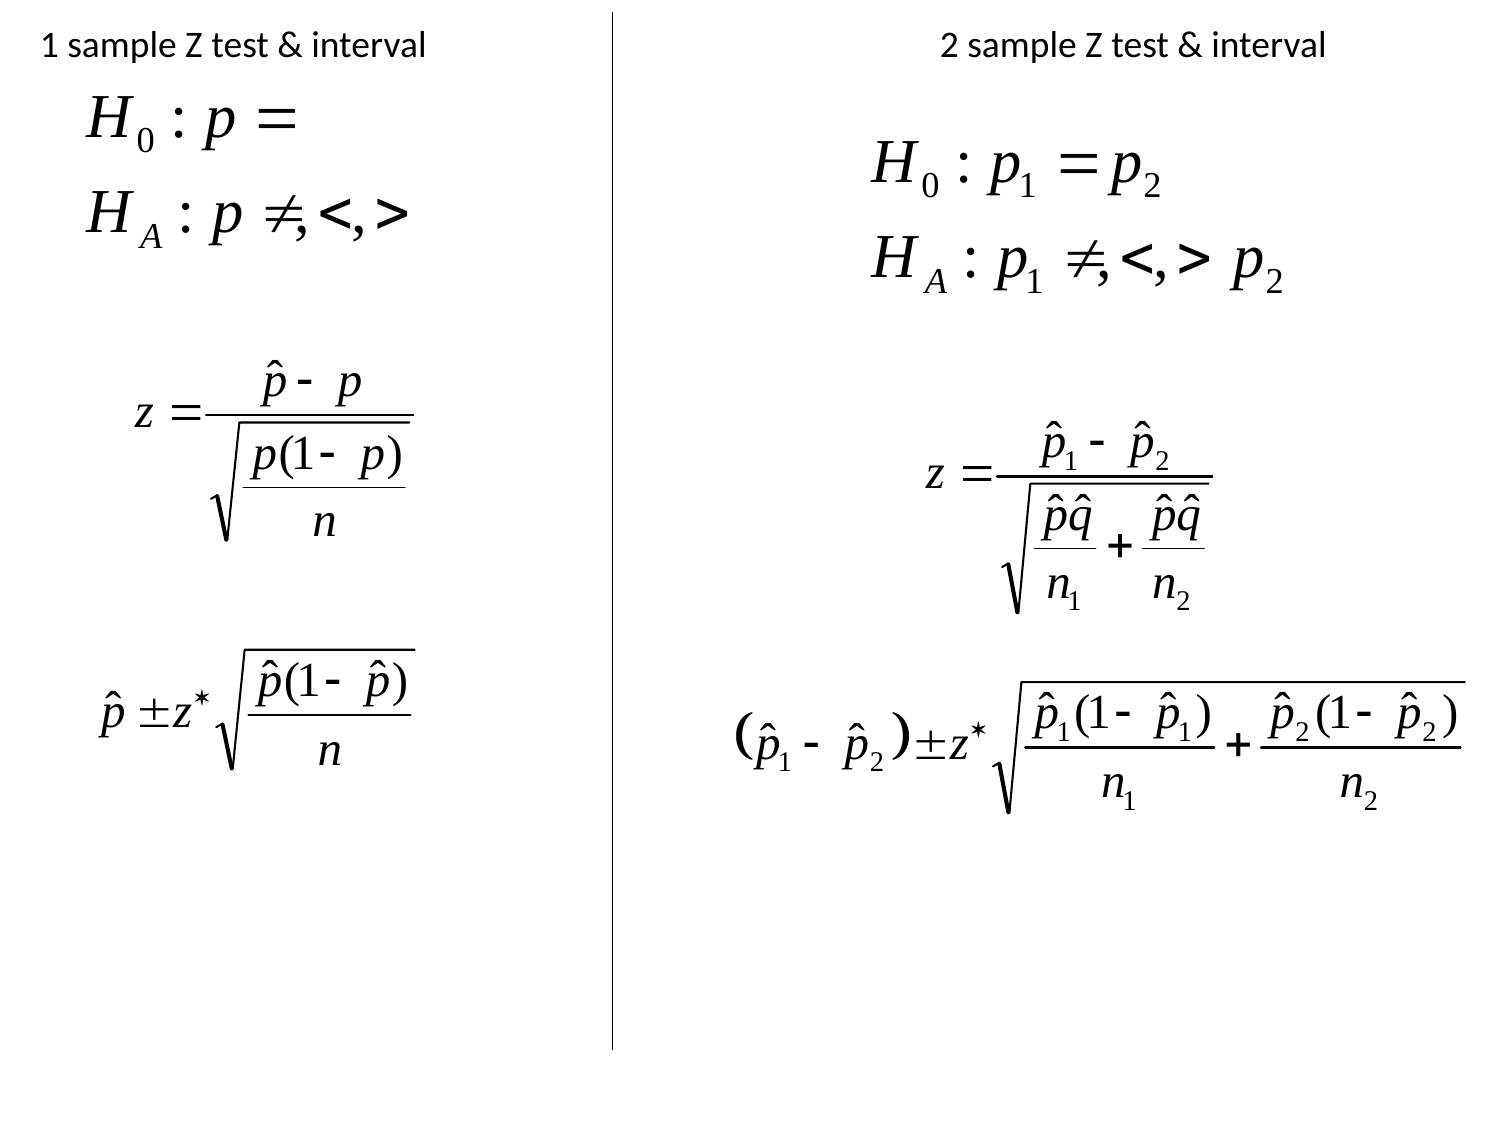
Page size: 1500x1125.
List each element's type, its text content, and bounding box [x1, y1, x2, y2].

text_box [74, 74, 419, 263]
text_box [915, 410, 1223, 624]
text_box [124, 349, 424, 551]
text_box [727, 669, 1476, 826]
text_box 1 sample Z test & interval 2 sample Z test & interval [24, 12, 612, 73]
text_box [87, 637, 427, 781]
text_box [859, 119, 1298, 308]
text_box 1 sample Z test & interval 2 sample Z test & interval [613, 12, 1425, 73]
